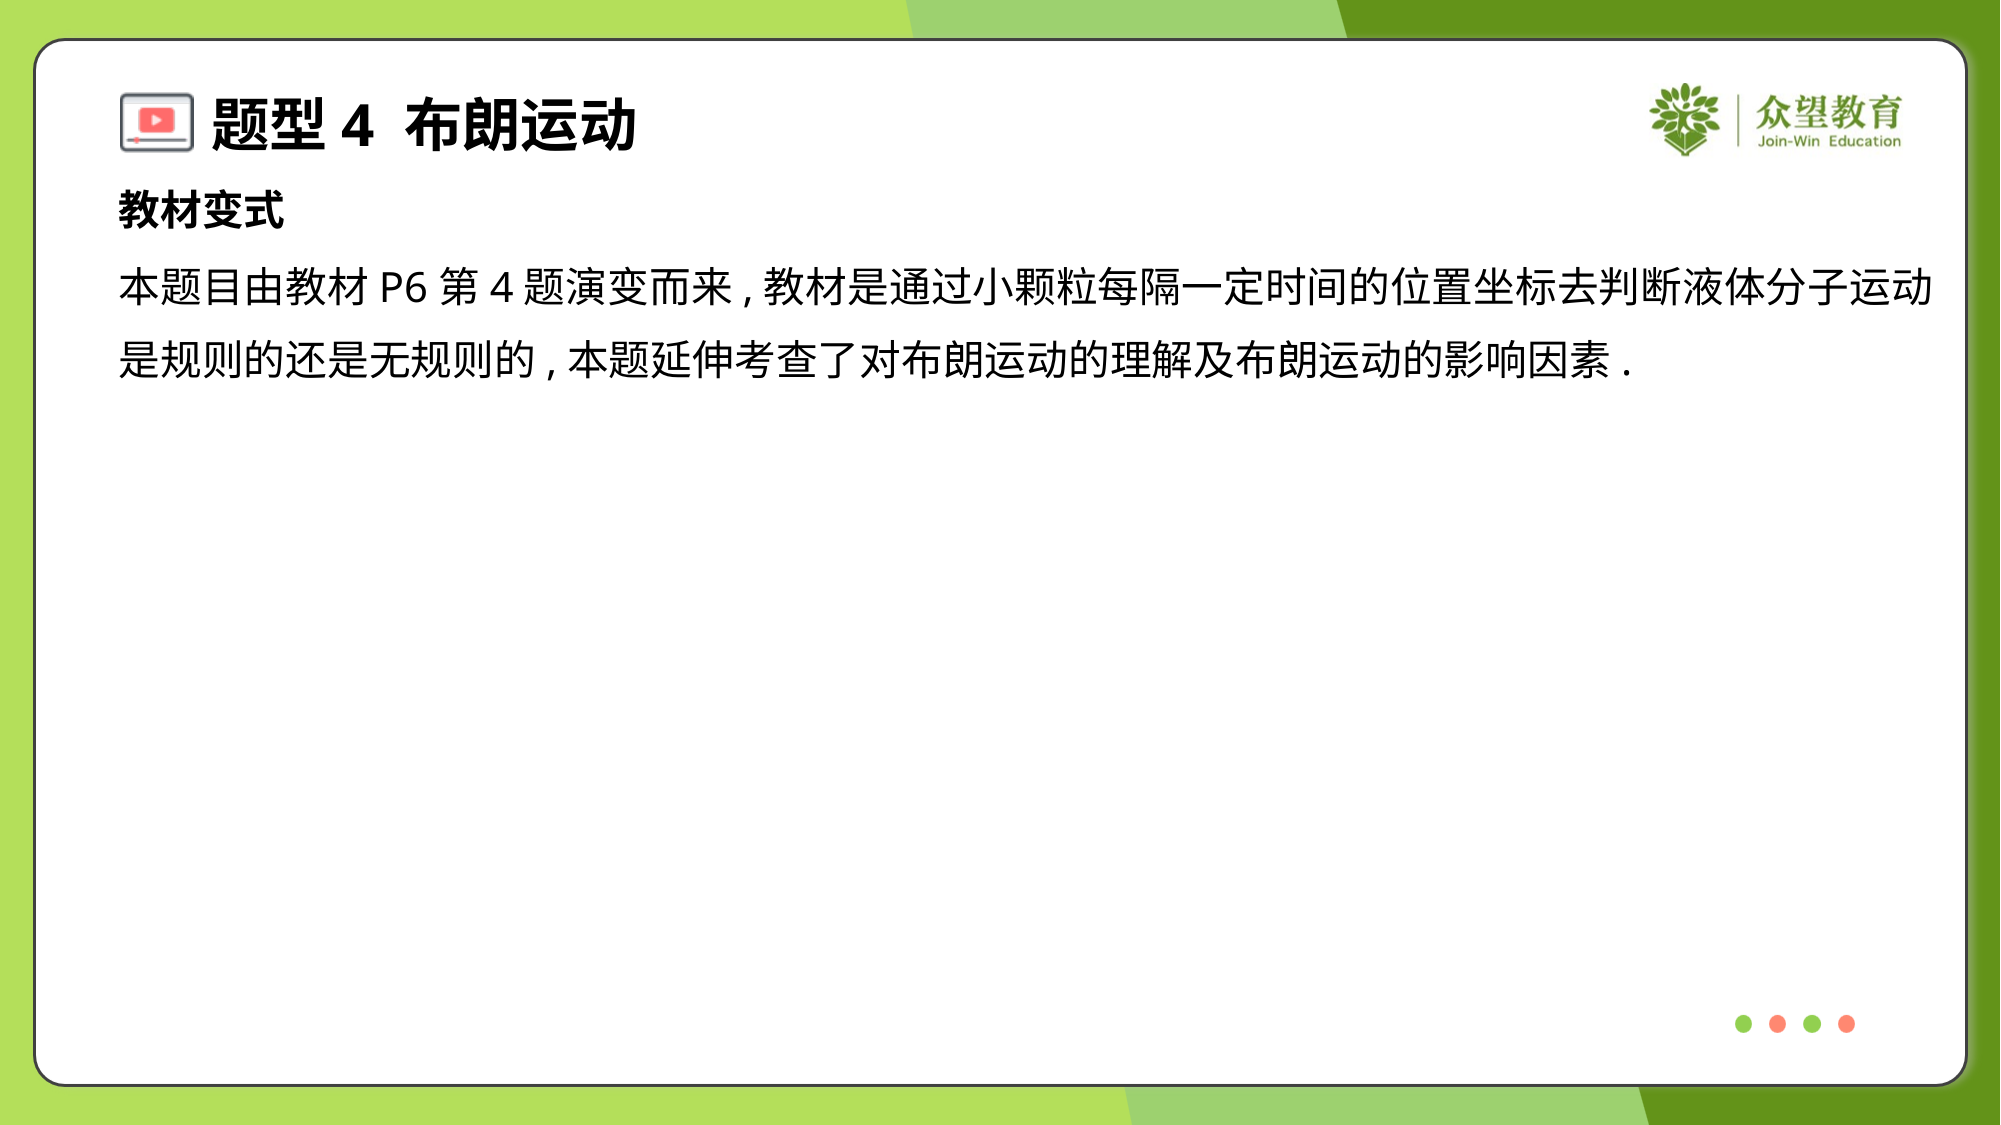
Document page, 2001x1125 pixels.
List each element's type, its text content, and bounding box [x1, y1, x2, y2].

picture [0, 0, 2000, 1125]
text_box 教材变式 本题目由教材P6第4题演变而来,教材是通过小颗粒每隔一定时间的位置坐标去判断液体分子运动 是规则的还是无规则的,本题延伸考查了对布朗运动的理解及布朗运动的影响因素. [118, 158, 1883, 377]
